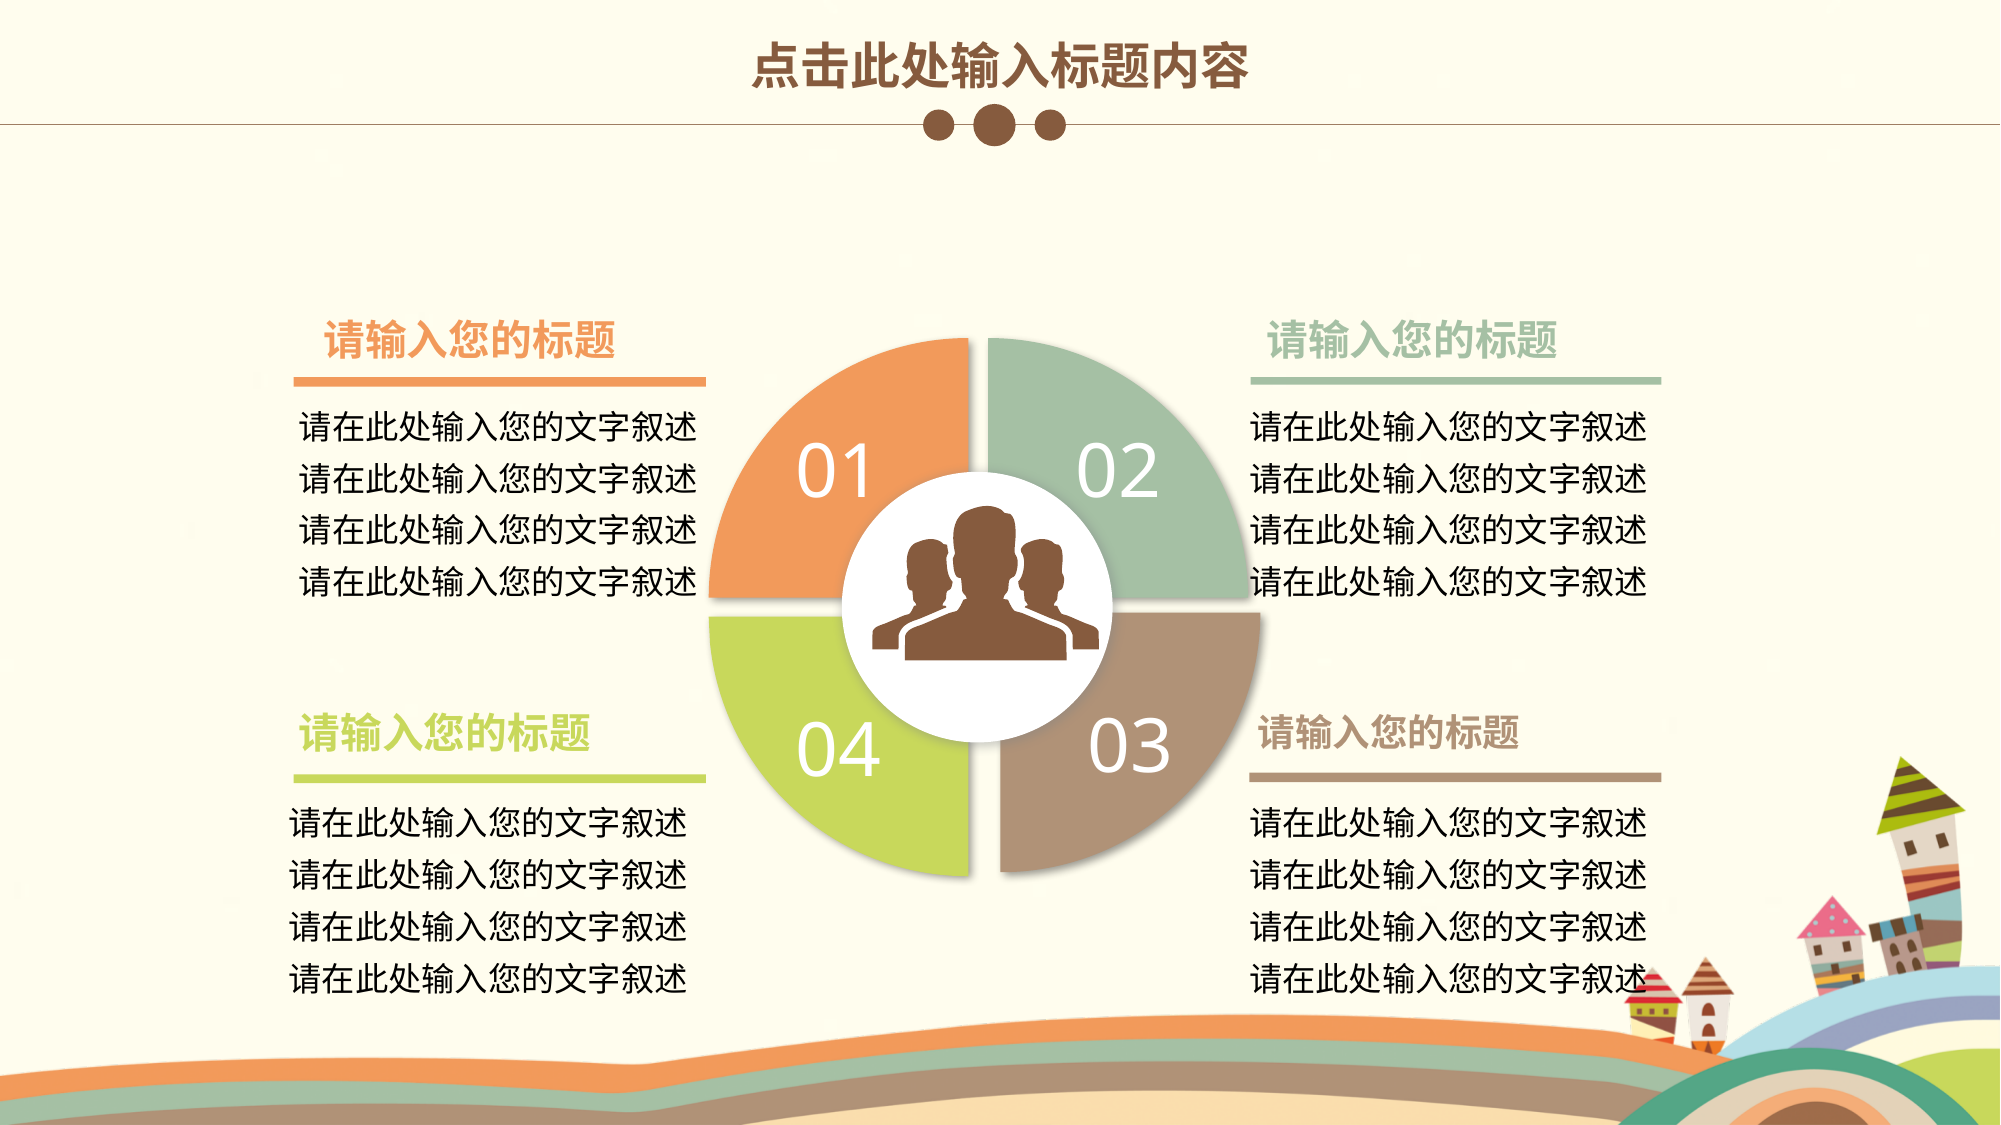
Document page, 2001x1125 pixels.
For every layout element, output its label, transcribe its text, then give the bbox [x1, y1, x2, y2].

picture [0, 125, 2000, 1125]
text_box [293, 773, 707, 784]
text_box 请输入您的标题 [1261, 684, 1567, 772]
text_box 请在此处输入您的文字叙述请在此处输入您的文字叙述请在此处输入您的文字叙述请在此处输入您的文字叙述 [284, 386, 708, 598]
text_box [648, 376, 707, 386]
text_box 请输入您的标题 [266, 684, 623, 780]
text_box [708, 338, 1261, 877]
picture [0, 0, 2000, 124]
text_box 请在此处输入您的文字叙述请在此处输入您的文字叙述请在此处输入您的文字叙述请在此处输入您的文字叙述 [273, 783, 709, 994]
text_box 请输入您的标题 [291, 291, 648, 387]
text_box 请在此处输入您的文字叙述请在此处输入您的文字叙述请在此处输入您的文字叙述请在此处输入您的文字叙述 [1261, 386, 1674, 598]
text_box [1261, 772, 1662, 783]
text_box 请在此处输入您的文字叙述请在此处输入您的文字叙述请在此处输入您的文字叙述请在此处输入您的文字叙述 [1234, 783, 1674, 994]
text_box 请输入您的标题 [1234, 291, 1591, 376]
text_box [1261, 376, 1662, 386]
text_box 点击此处输入标题内容 [735, 26, 1266, 102]
